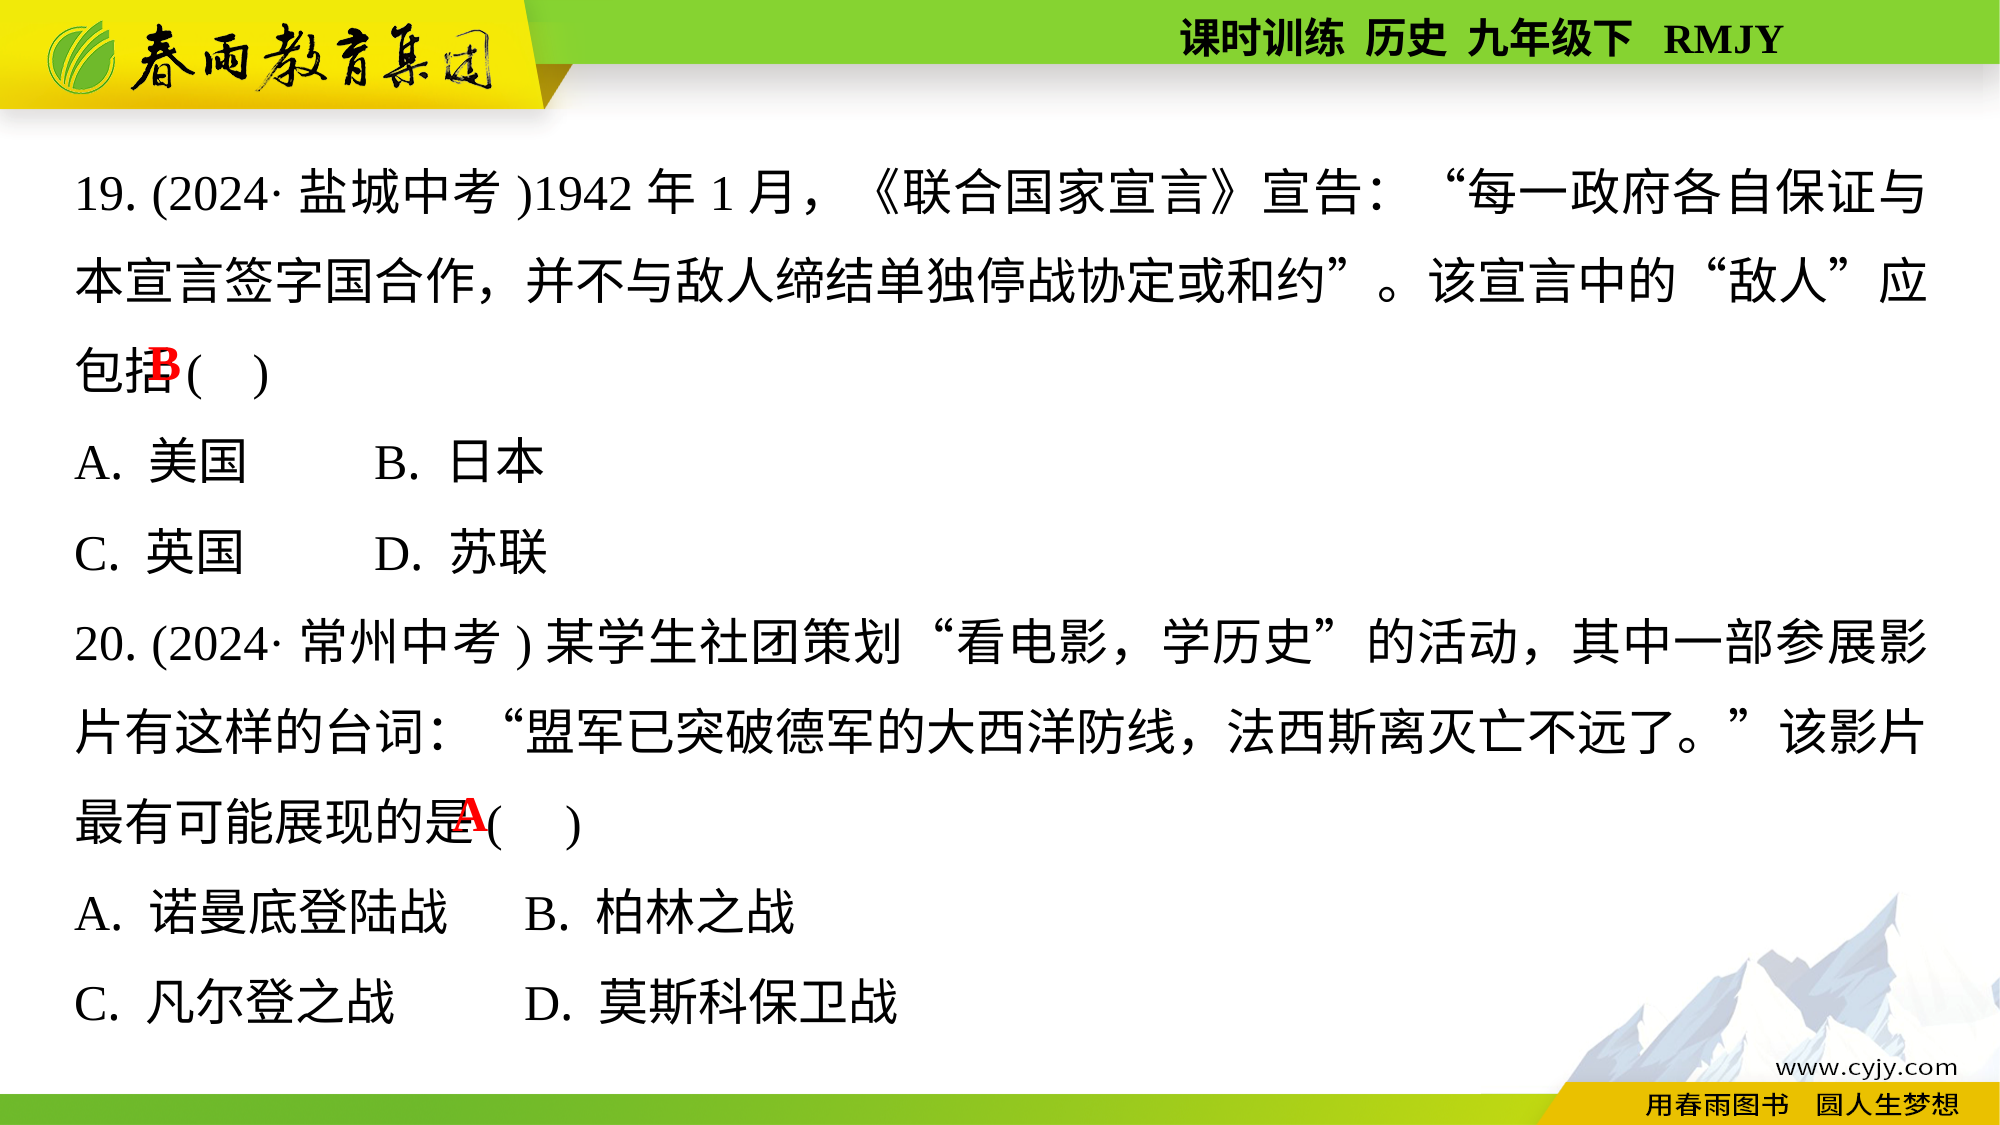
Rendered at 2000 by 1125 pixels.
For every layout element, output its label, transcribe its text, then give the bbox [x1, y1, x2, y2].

text_box A [437, 773, 504, 849]
list 19. (2024·盐城中考)1942年1月，《联合国家宣言》宣告：“每一政府各自保证与本宣言签字国合作，并不与敌人缔结单独停战协定或和约”。该宣言中的“敌人”应包括( ) A. 美国 B. 日本 C. 英国 D. 苏联 20. (2024·常州中考)某学生社团策划“看电影，学历史”的活动，其中一部参展影片有这样的台词：“盟军已突破德军的大西洋防线，法西斯离灭亡不远了。”该影片最有可能展现的是( ) A. 诺曼底登陆战 B. 柏林之战 C. 凡尔登之战 D. 莫斯科保卫战 [59, 122, 1944, 1047]
picture [0, 0, 2000, 1125]
text_box B [133, 323, 197, 399]
